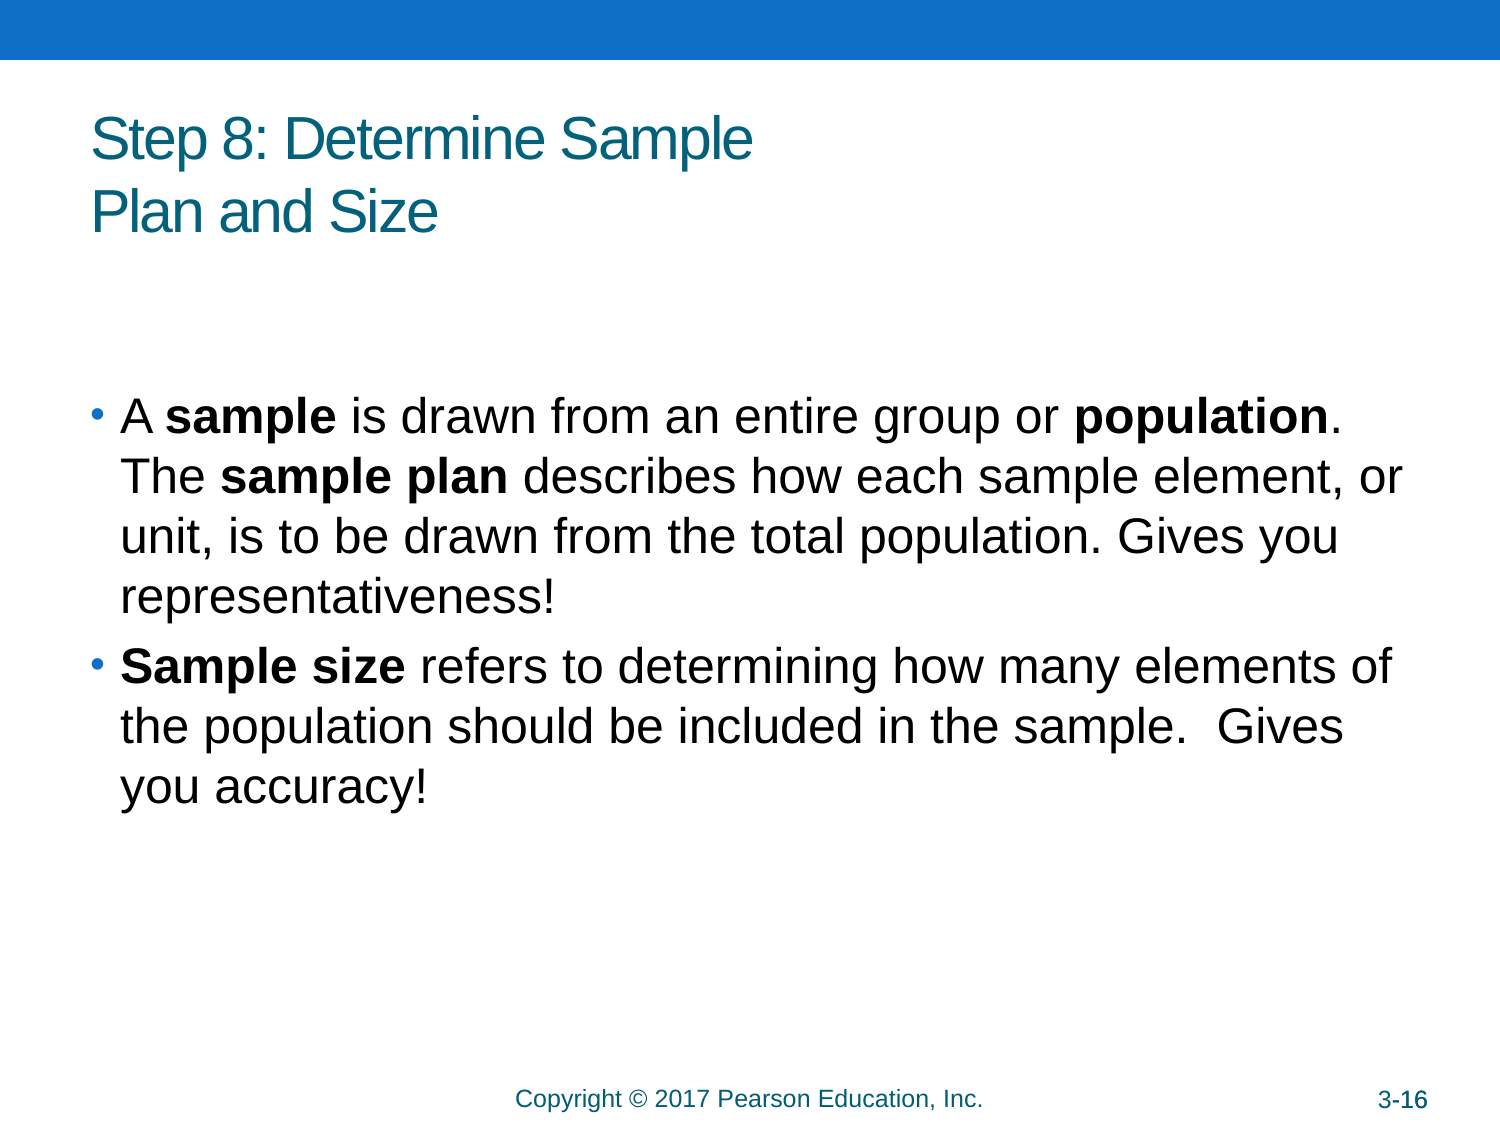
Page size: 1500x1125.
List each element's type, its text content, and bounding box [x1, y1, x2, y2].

title Step 8: Determine Sample Plan and Size [75, 90, 1425, 253]
list A sample is drawn from an entire group or population. The sample plan describes how each sample element, or unit, is to be drawn from the total population. Gives you representativeness! Sample size refers to determining how many elements of the population should be included in the sample. Gives you accuracy! [75, 376, 1425, 1125]
